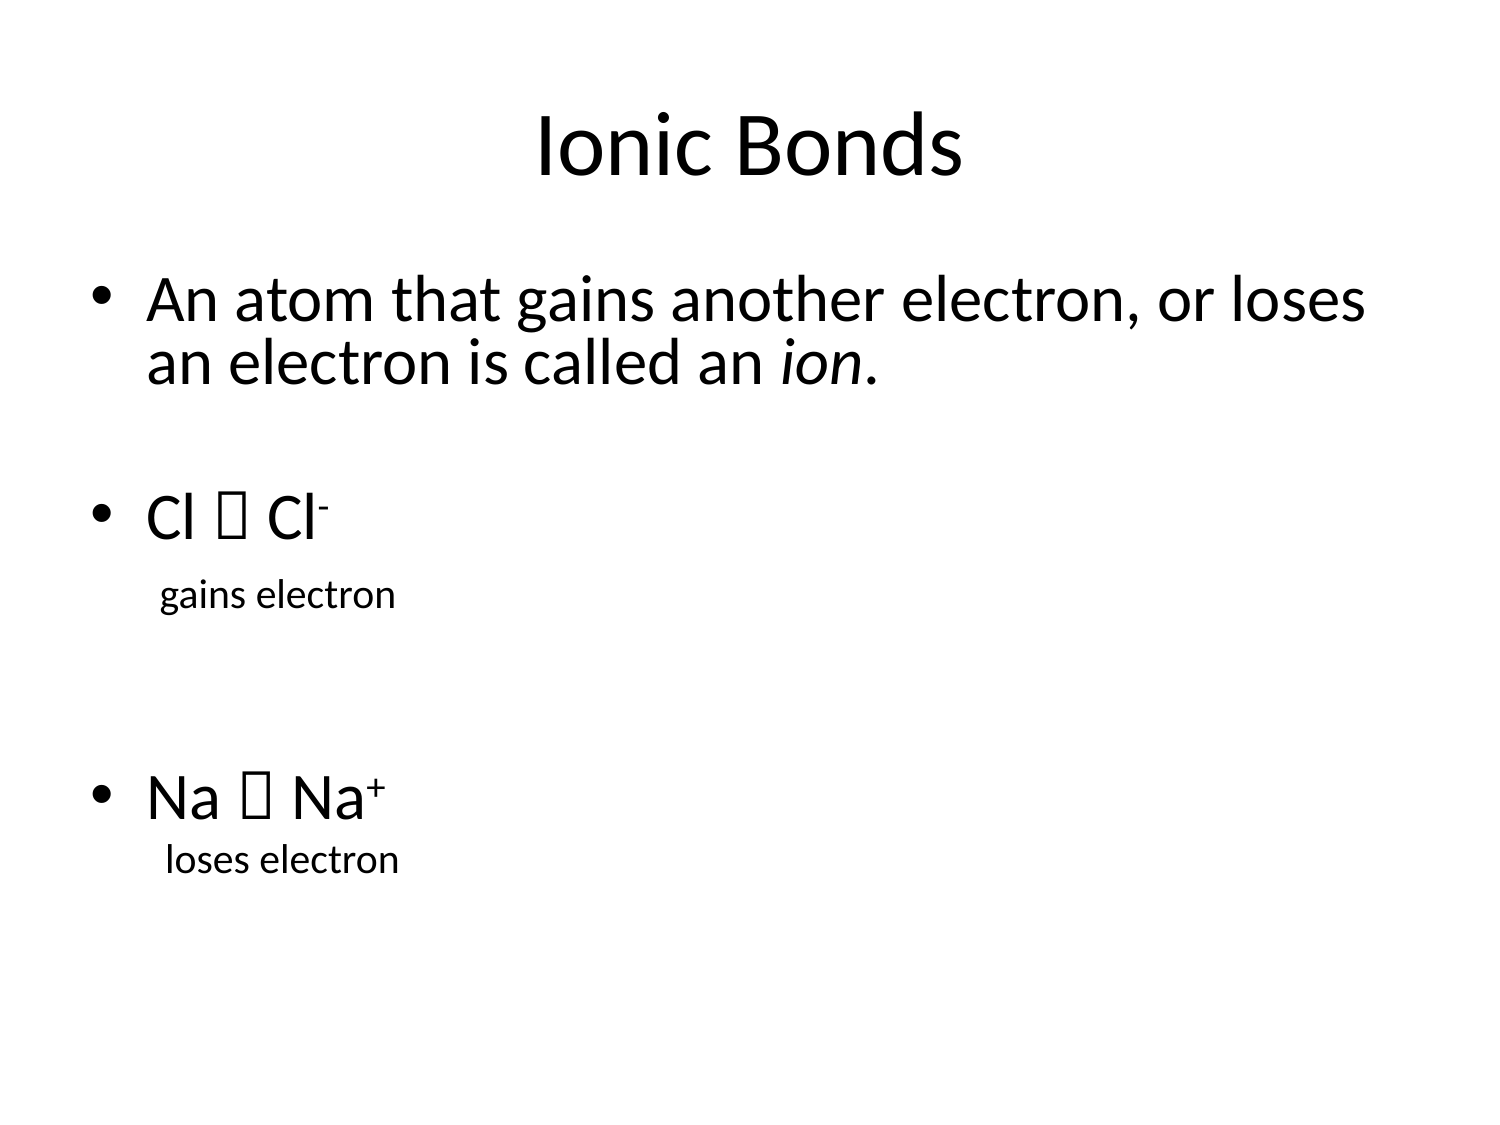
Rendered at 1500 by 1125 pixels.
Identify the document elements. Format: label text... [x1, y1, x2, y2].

title Ionic Bonds [75, 45, 1425, 233]
list An atom that gains another electron, or loses an electron is called an ion. Cl  Cl- gains electron Na  Na+ loses electron [75, 262, 1463, 1100]
